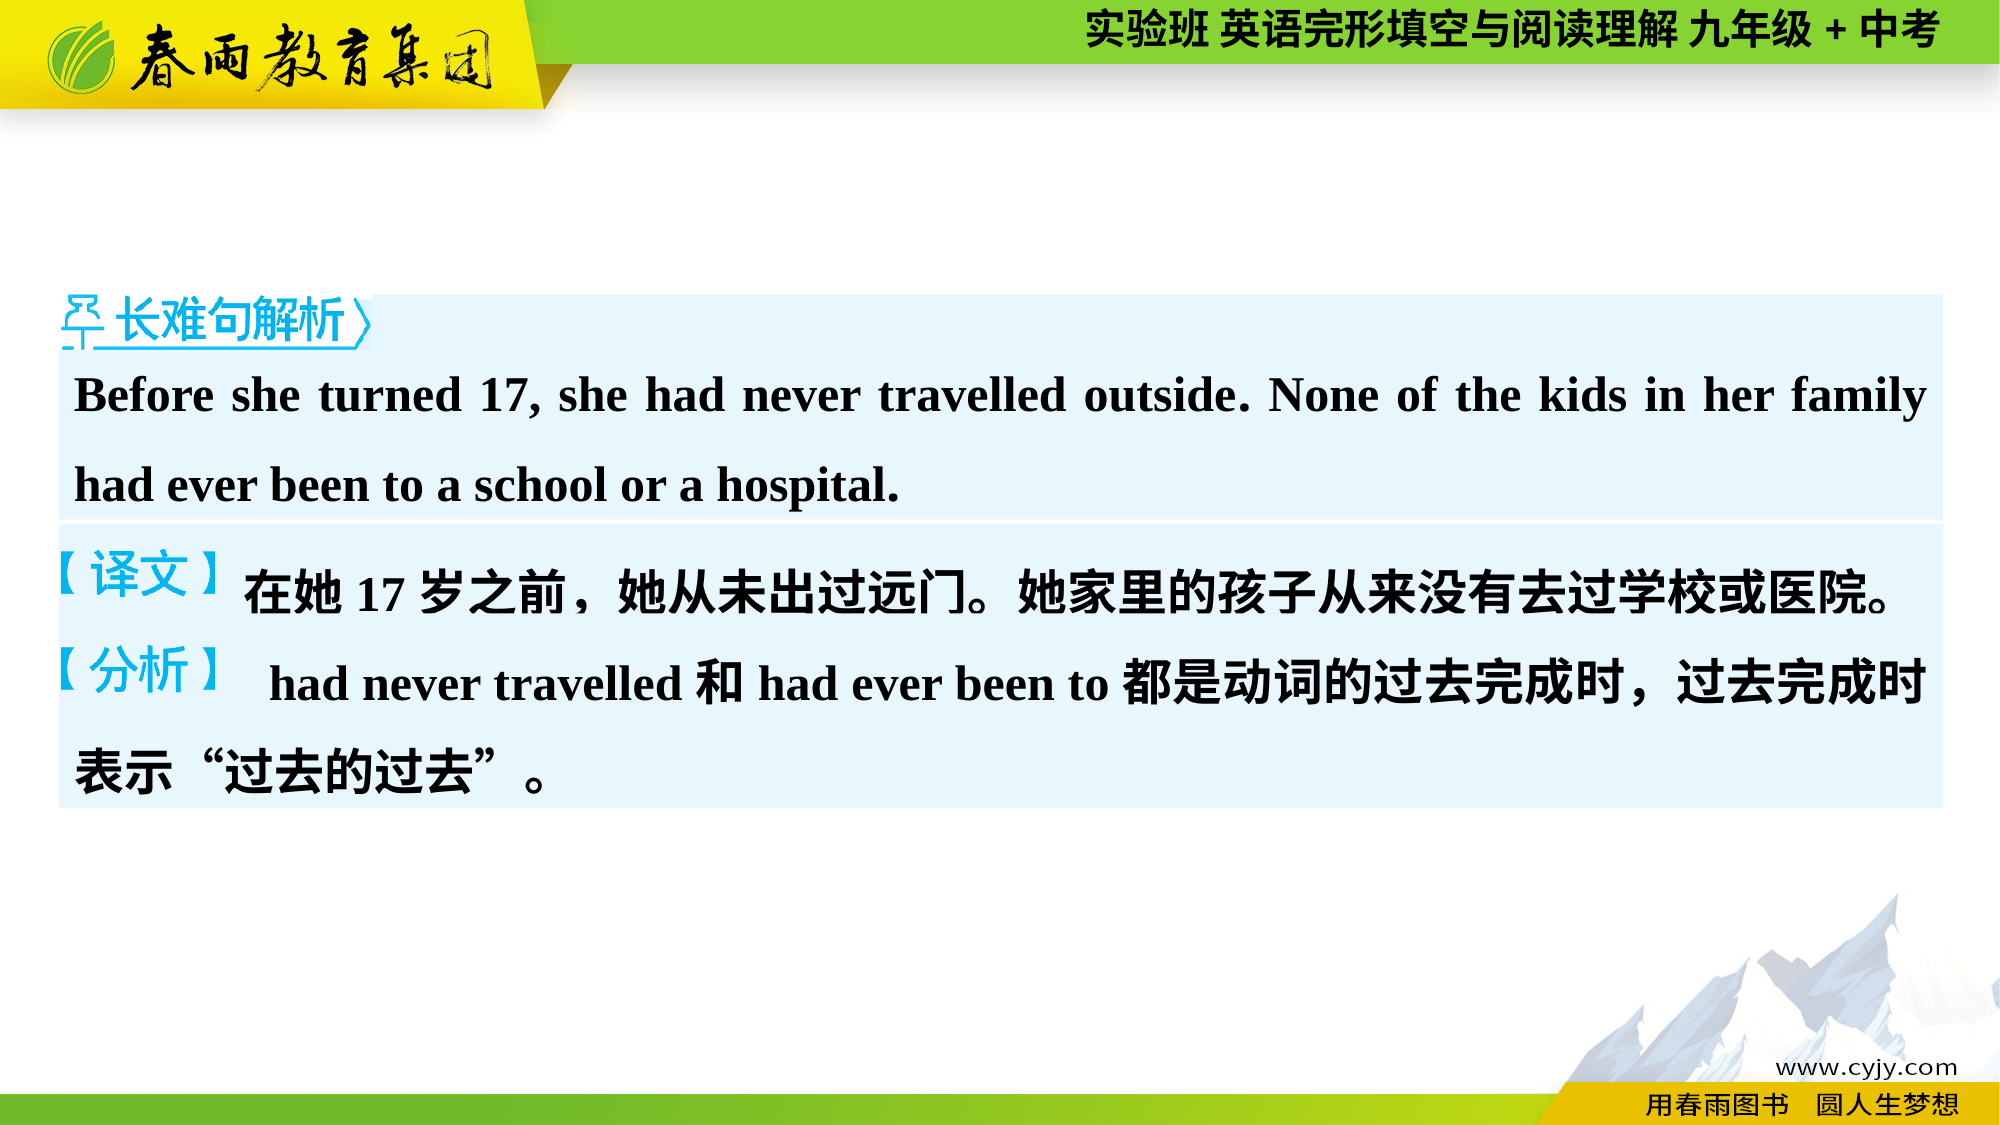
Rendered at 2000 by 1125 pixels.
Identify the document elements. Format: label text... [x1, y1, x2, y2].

picture [0, 0, 2000, 1125]
text_box had never travelled和had ever been to都是动词的过去完成时，过去完成时表示“过去的过去”。 [59, 613, 1944, 809]
text_box Before she turned 17, she had never travelled outside. None of the kids in her family had ever been to a school or a hospital. [58, 294, 1943, 520]
list 在她17岁之前，她从未出过远门。她家里的孩子从来没有去过学校或医院。 [59, 524, 1944, 613]
